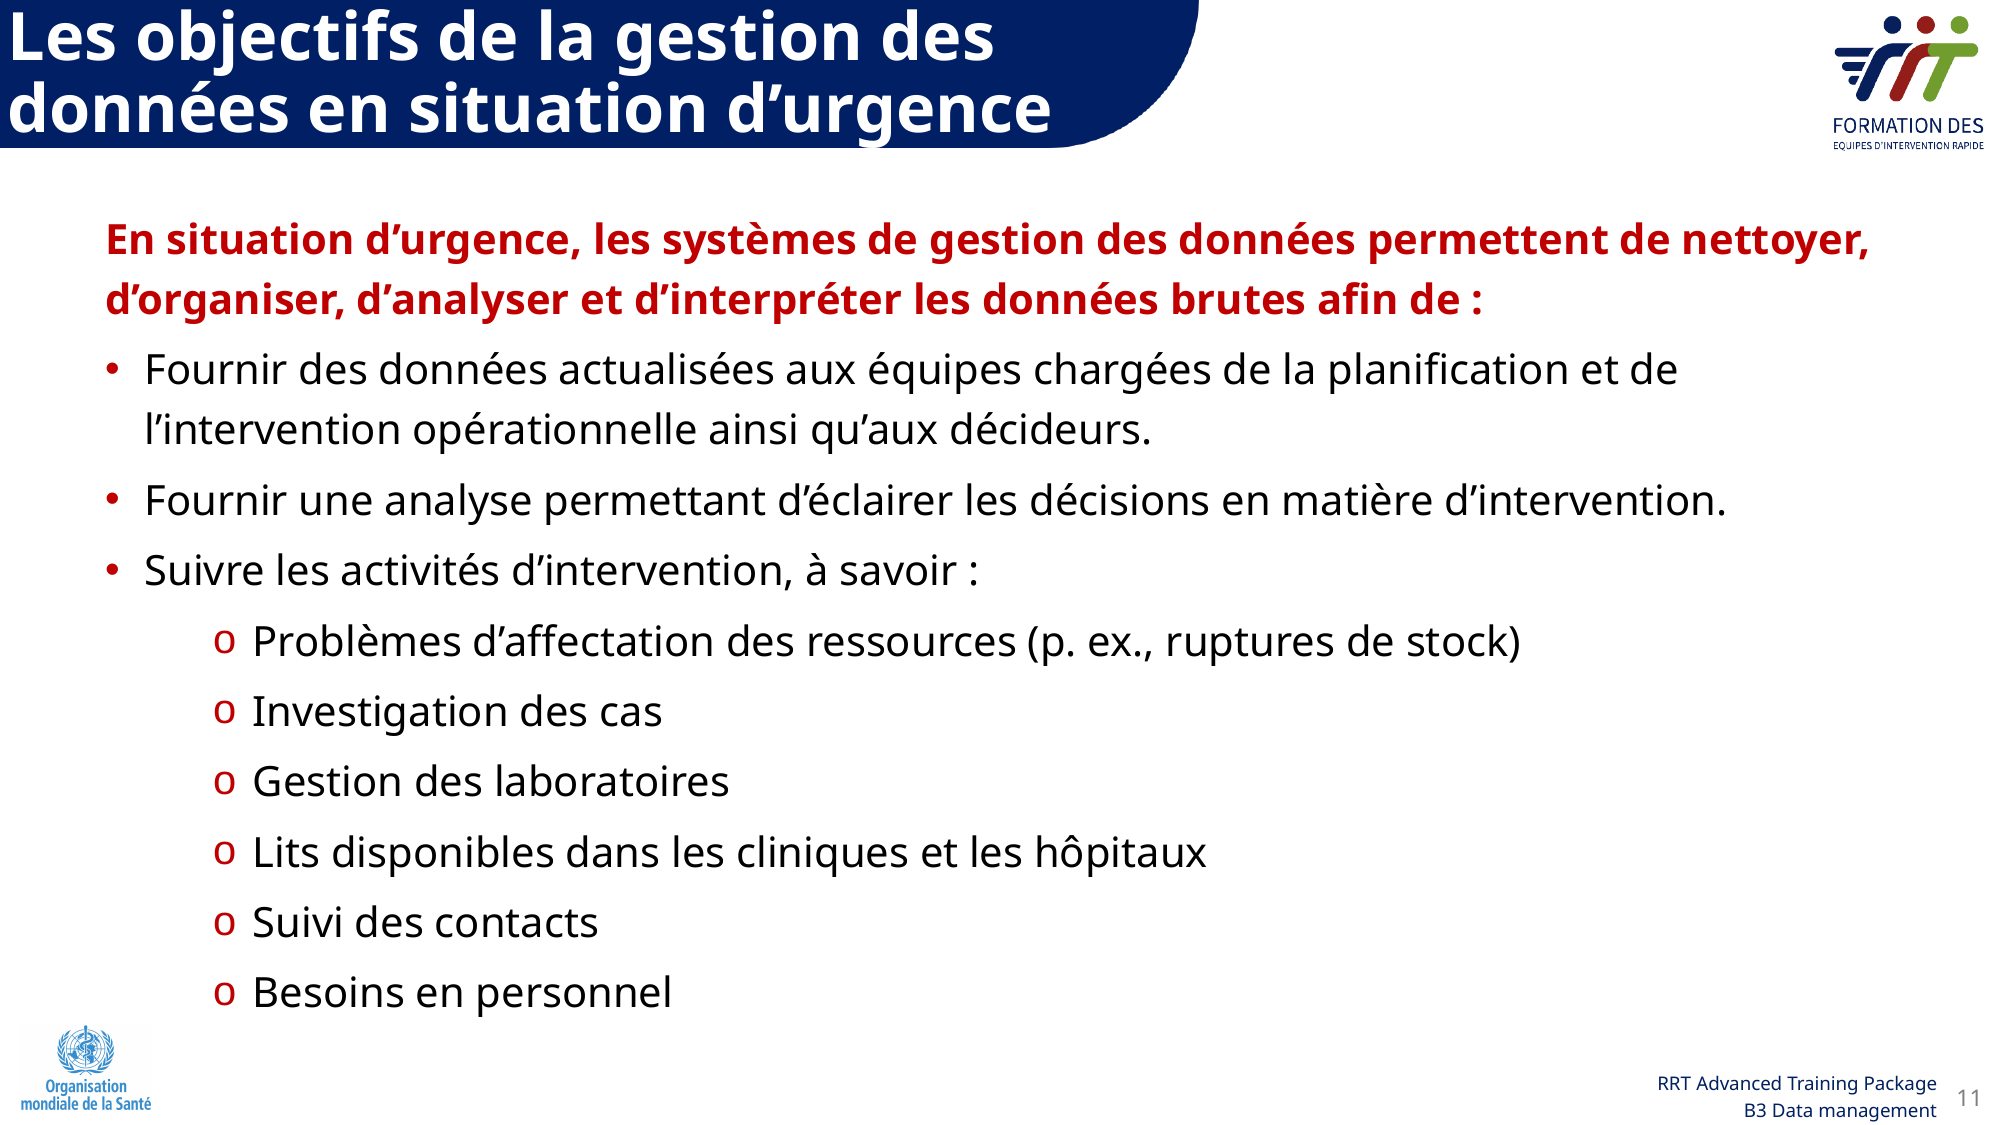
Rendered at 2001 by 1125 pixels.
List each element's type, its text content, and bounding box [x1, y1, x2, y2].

text_box En situation d’urgence, les systèmes de gestion des données permettent de nettoyer, d’organiser, d’analyser et d’interpréter les données brutes afin de : Fournir des données actualisées aux équipes chargées de la planification et de l’intervention opérationnelle ainsi qu’aux décideurs. Fournir une analyse permettant d’éclairer les décisions en matière d’intervention. Suivre les activités d’intervention, à savoir : Problèmes d’affectation des ressources (p. ex., ruptures de stock) Investigation des cas Gestion des laboratoires Lits disponibles dans les cliniques et les hôpitaux Suivi des contacts Besoins en personnel [97, 195, 1898, 962]
title Les objectifs de la gestion des données en situation d’urgence [0, 0, 1199, 172]
picture [20, 1024, 152, 1111]
picture [1833, 15, 1984, 151]
